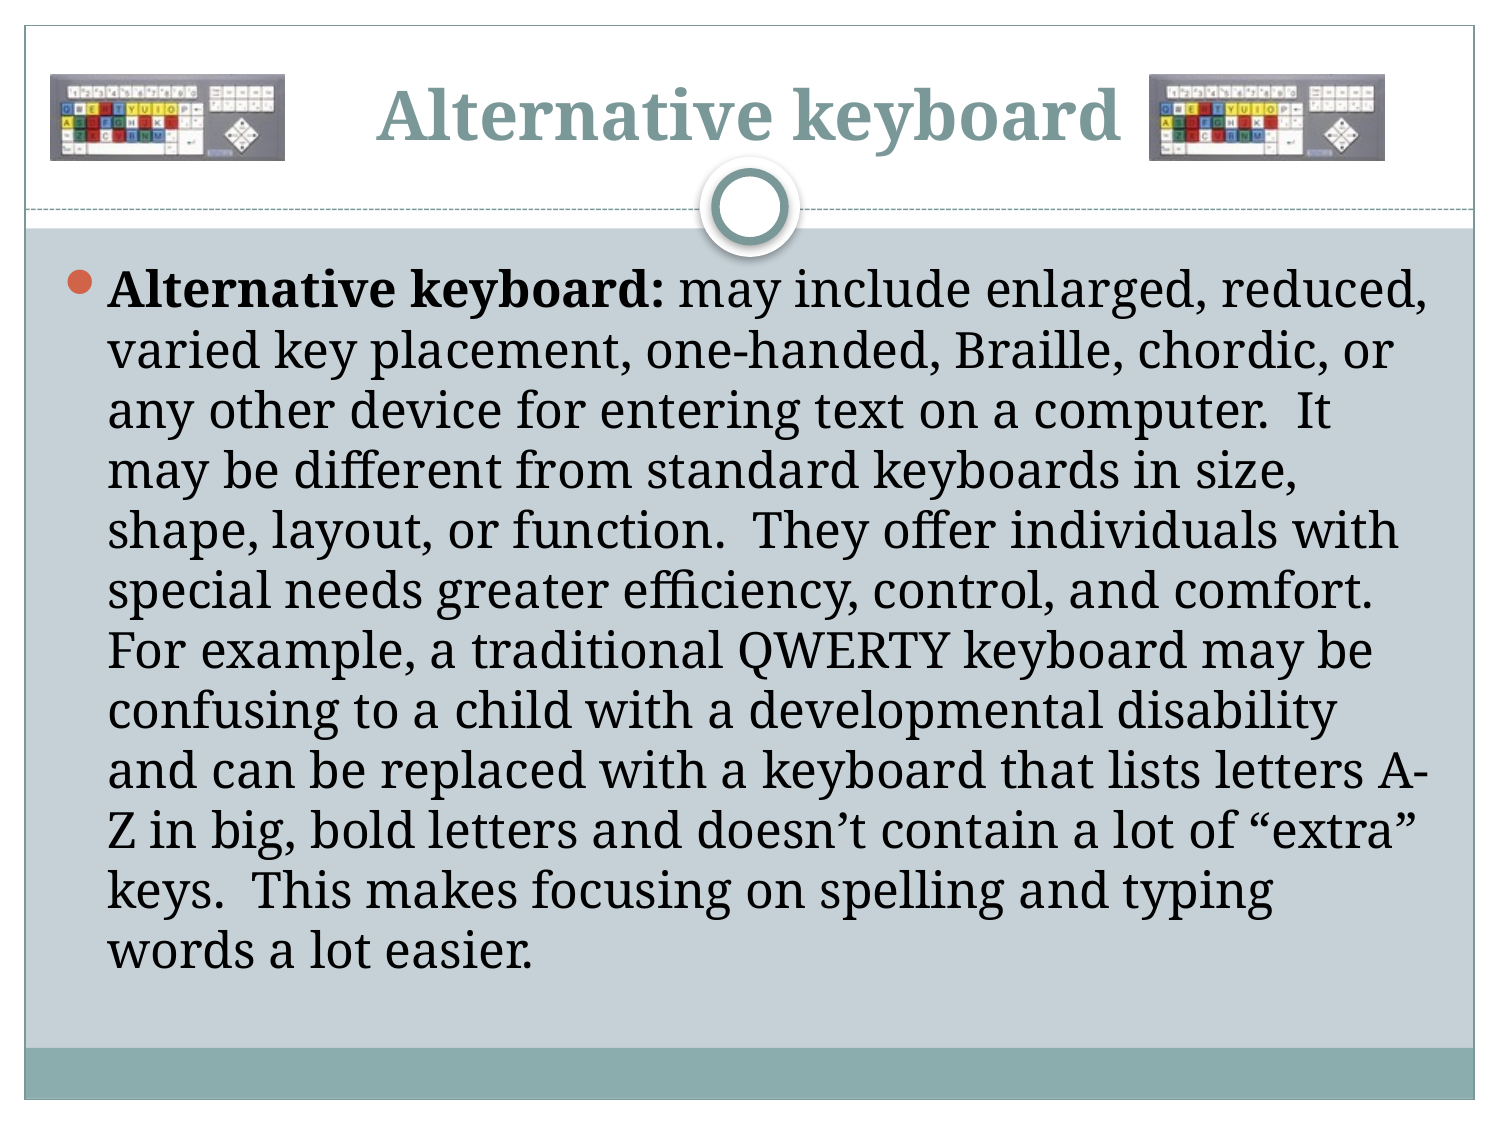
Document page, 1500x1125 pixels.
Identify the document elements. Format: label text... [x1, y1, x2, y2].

title Alternative keyboard [49, 37, 1450, 162]
picture [1149, 74, 1385, 162]
picture [49, 74, 285, 162]
list Alternative keyboard: may include enlarged, reduced, varied key placement, one-handed, Braille, chordic, or any other device for entering text on a computer. It may be different from standard keyboards in size, shape, layout, or function. They offer individuals with special needs greater efficiency, control, and comfort. For example, a traditional QWERTY keyboard may be confusing to a child with a developmental disability and can be replaced with a keyboard that lists letters A-Z in big, bold letters and doesn’t contain a lot of “extra” keys. This makes focusing on spelling and typing words a lot easier. [49, 250, 1445, 1001]
